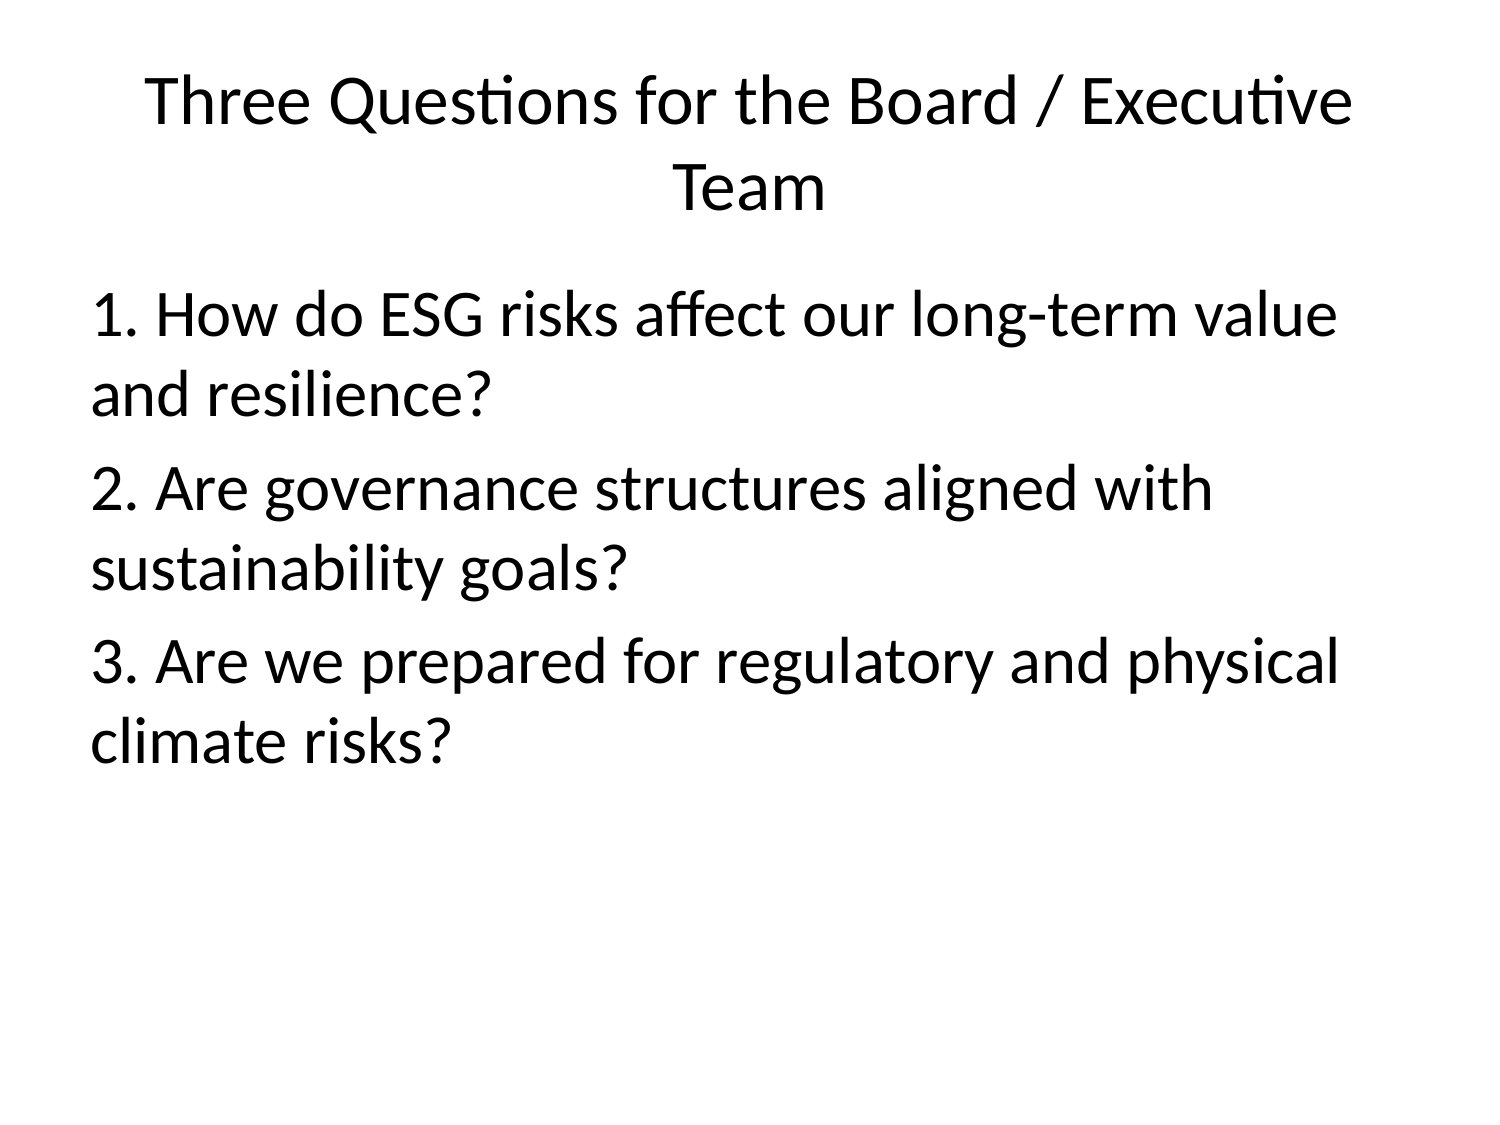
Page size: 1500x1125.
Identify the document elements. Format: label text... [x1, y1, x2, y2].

title Three Questions for the Board / Executive Team [75, 45, 1425, 233]
list 1. How do ESG risks affect our long-term value and resilience? 2. Are governance structures aligned with sustainability goals? 3. Are we prepared for regulatory and physical climate risks? [75, 262, 1425, 1005]
